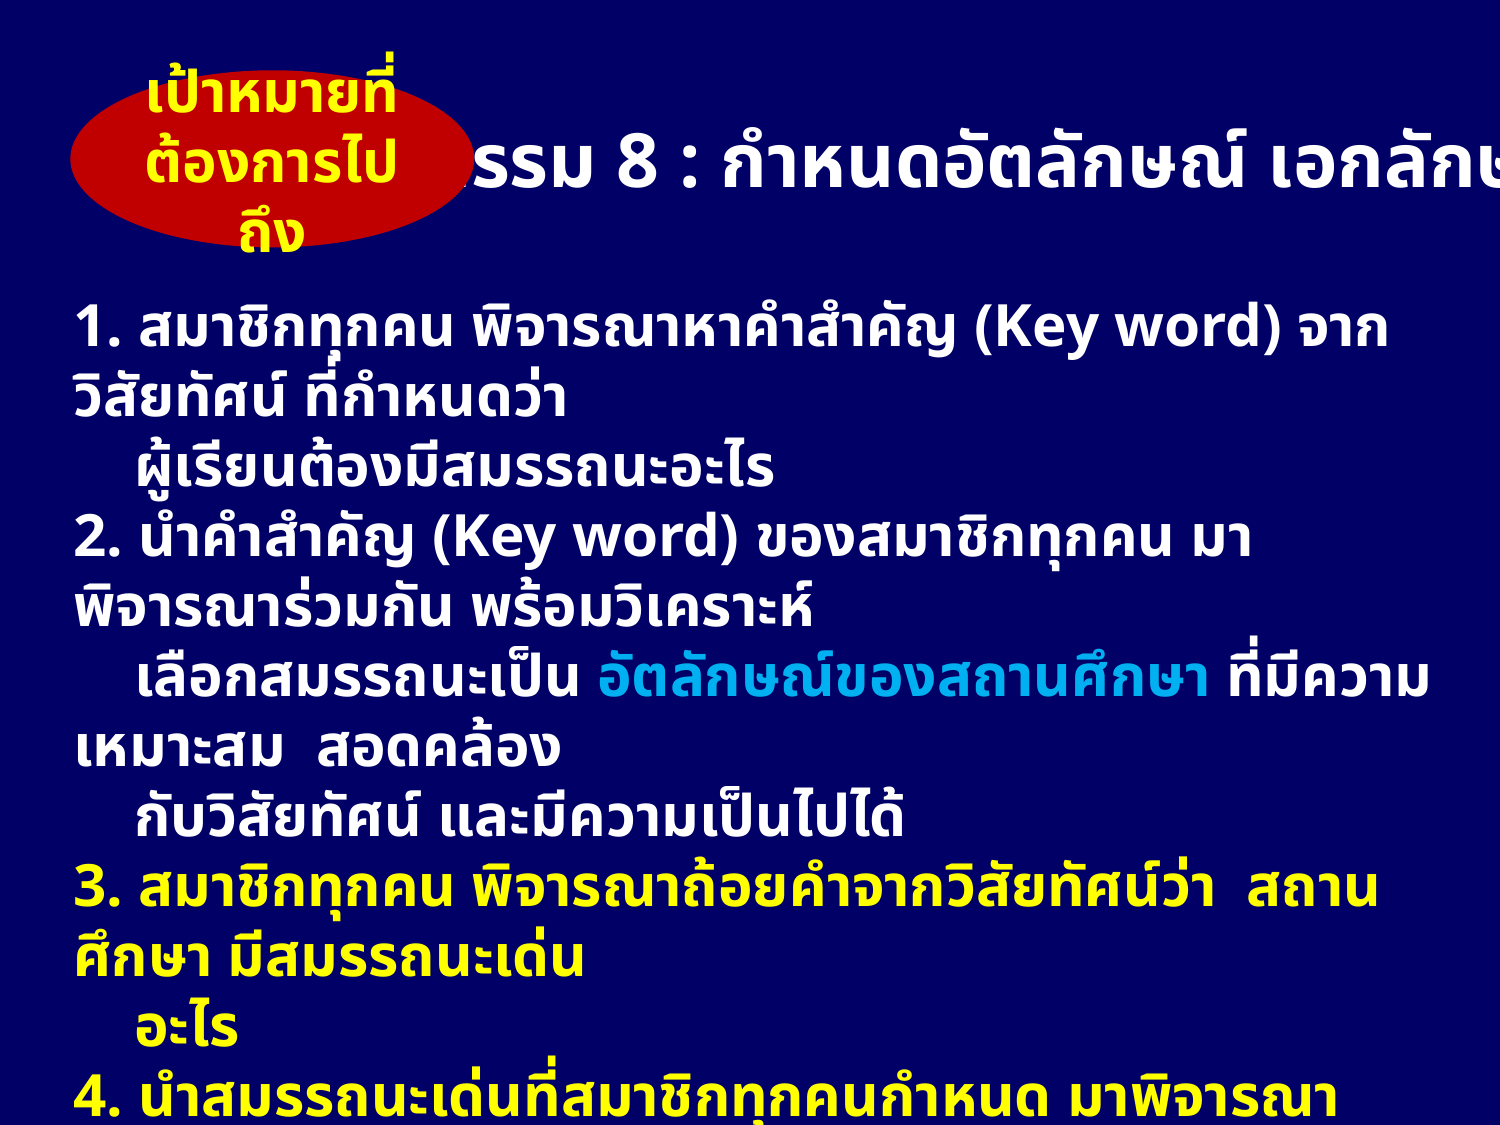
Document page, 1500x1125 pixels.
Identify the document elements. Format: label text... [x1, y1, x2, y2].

text_box 1. สมาชิกทุกคน พิจารณาหาคำสำคัญ (Key word) จากวิสัยทัศน์ ที่กำหนดว่า ผู้เรียนต้องมีสมรรถนะอะไร 2. นำคำสำคัญ (Key word) ของสมาชิกทุกคน มาพิจารณาร่วมกัน พร้อมวิเคราะห์ เลือกสมรรถนะเป็น อัตลักษณ์ของสถานศึกษา ที่มีความเหมาะสม สอดคล้อง กับวิสัยทัศน์ และมีความเป็นไปได้ 3. สมาชิกทุกคน พิจารณาถ้อยคำจากวิสัยทัศน์ว่า สถานศึกษา มีสมรรถนะเด่น อะไร 4. นำสมรรถนะเด่นที่สมาชิกทุกคนกำหนด มาพิจารณาวิเคราะห์เลือกสมรรถนะ เด่น เป็น เอกลักษณ์ของสถานศึกษา ที่มีความเหมาะสม สอดคล้องกับ วิสัยทัศน์ และมีลักษณะเด่นจริง 5. กำหนดคำนิยาม ความหมายของ อัตลักษณ์ และ เอกลักษณ์ ที่กำหนด [58, 281, 1465, 1125]
text_box กิจกรรม 8 : กำหนดอัตลักษณ์ เอกลักษณ์ [439, 105, 1500, 211]
text_box เป้าหมายที่ต้องการไปถึง [68, 68, 477, 250]
